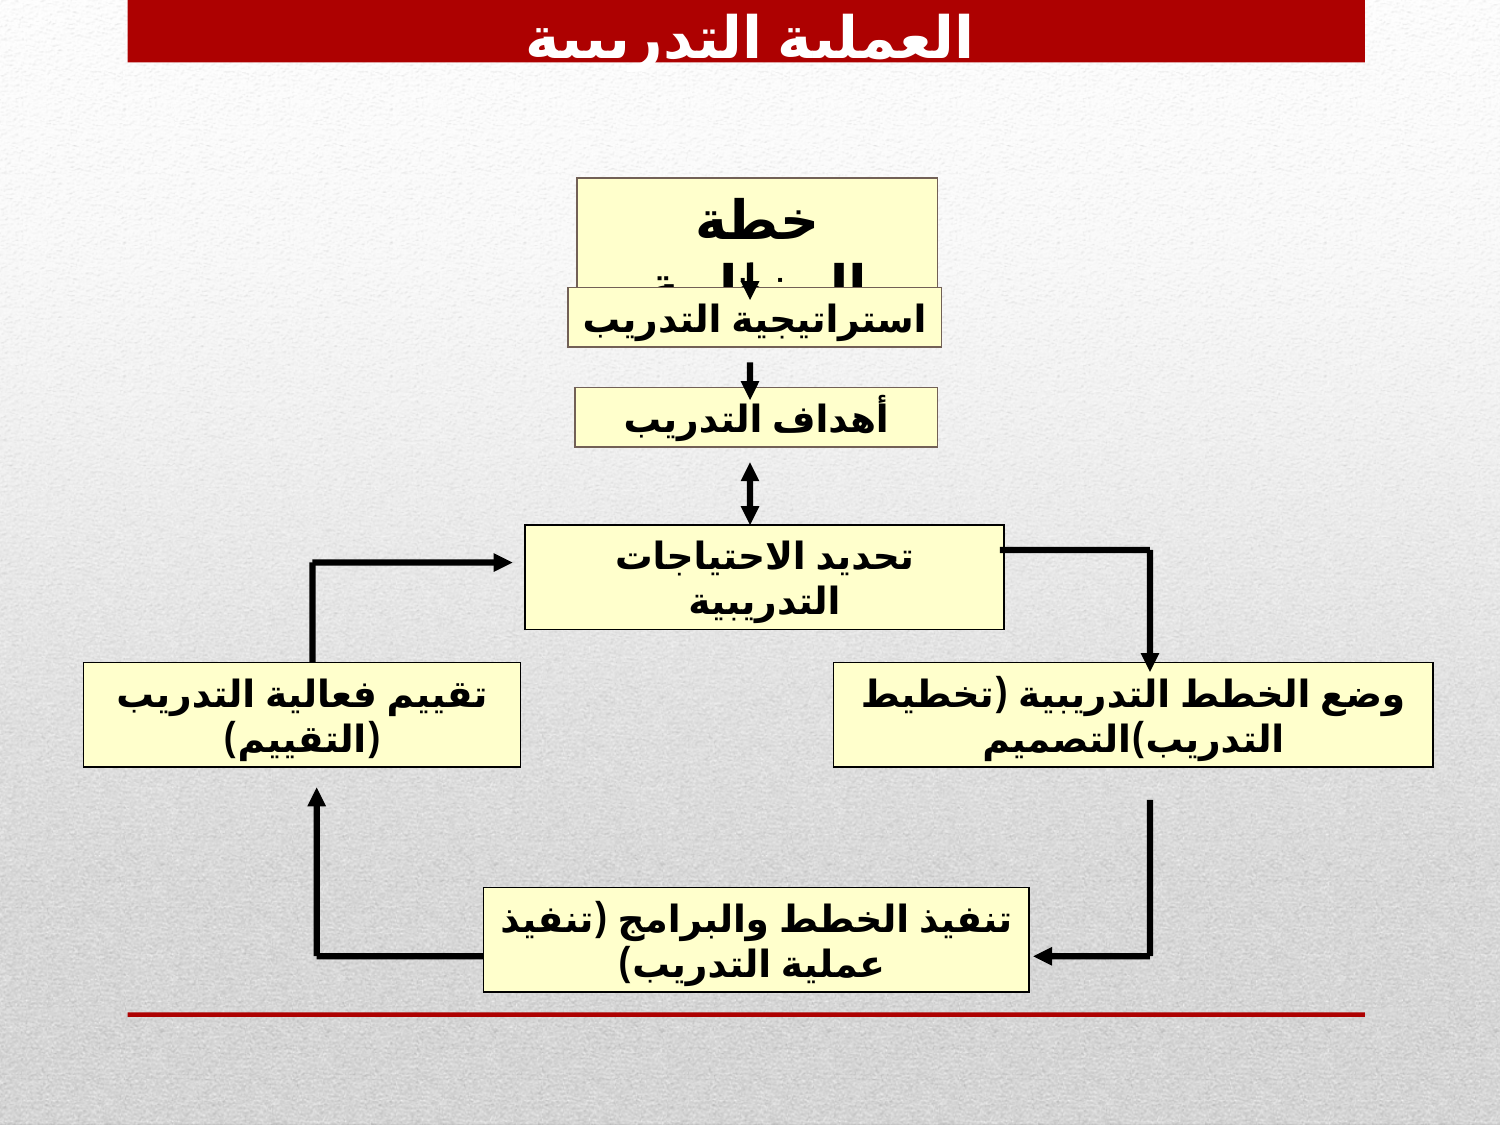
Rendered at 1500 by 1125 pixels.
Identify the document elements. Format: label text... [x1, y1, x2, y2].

text_box [310, 787, 323, 957]
text_box تقييم فعالية التدريب (التقييم) [83, 662, 521, 768]
text_box أهداف التدريب [574, 387, 938, 448]
text_box [743, 362, 757, 400]
text_box [1143, 549, 1157, 672]
text_box [743, 462, 757, 524]
text_box استراتيجية التدريب [567, 287, 942, 348]
text_box [1033, 950, 1150, 963]
text_box وضع الخطط التدريبية (تخطيط التدريب)التصميم [833, 662, 1434, 768]
text_box تحديد الاحتياجات التدريبية [524, 524, 1005, 630]
text_box تنفيذ الخطط والبرامج (تنفيذ عملية التدريب) [483, 887, 1030, 993]
text_box [743, 262, 757, 300]
text_box خطة المنظمة [577, 178, 938, 287]
text_box [312, 556, 513, 569]
title العملية التدريبية [112, 28, 1388, 79]
